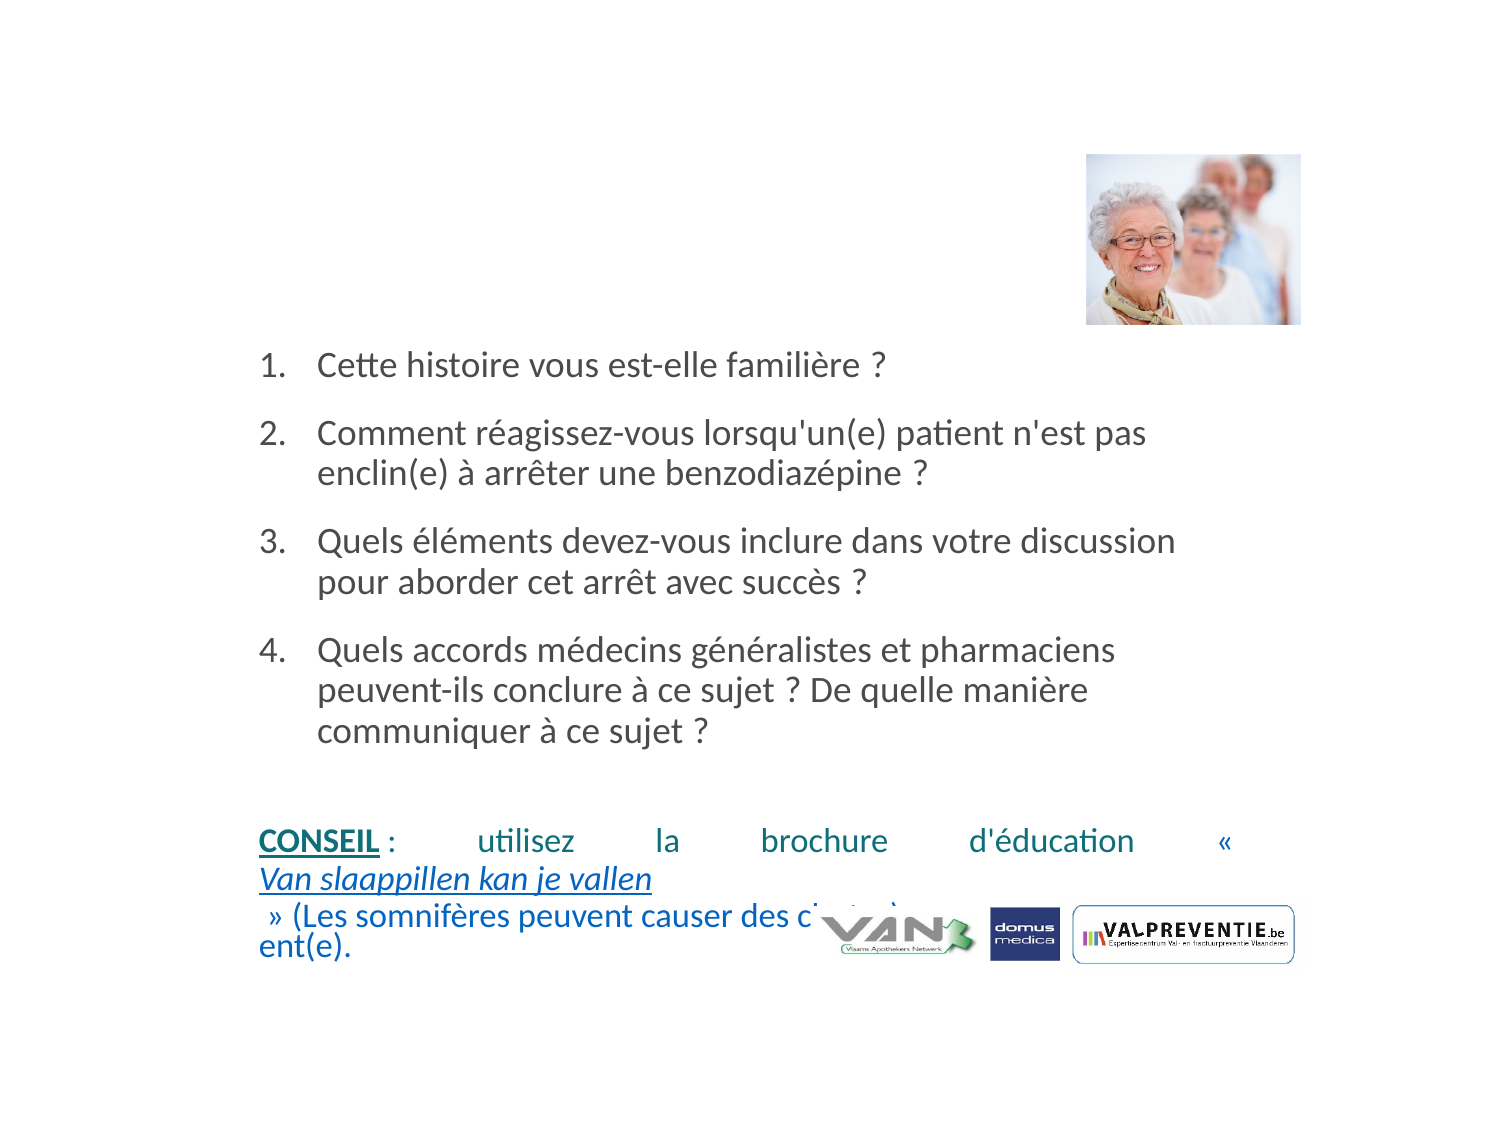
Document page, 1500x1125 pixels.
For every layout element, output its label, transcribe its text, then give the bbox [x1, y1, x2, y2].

list Cette histoire vous est-elle familière ? Comment réagissez-vous lorsqu'un(e) patient n'est pas enclin(e) à arrêter une benzodiazépine ? Quels éléments devez-vous inclure dans votre discussion pour aborder cet arrêt avec succès ? Quels accords médecins généralistes et pharmaciens peuvent-ils conclure à ce sujet ? De quelle manière communiquer à ce sujet ? CONSEIL : utilisez la brochure d'éducation « Van slaappillen kan je vallen » (Les somnifères peuvent causer des chutes) pour motiver votre patient(e). [243, 337, 1257, 944]
picture [812, 898, 1307, 970]
picture [1086, 154, 1301, 325]
